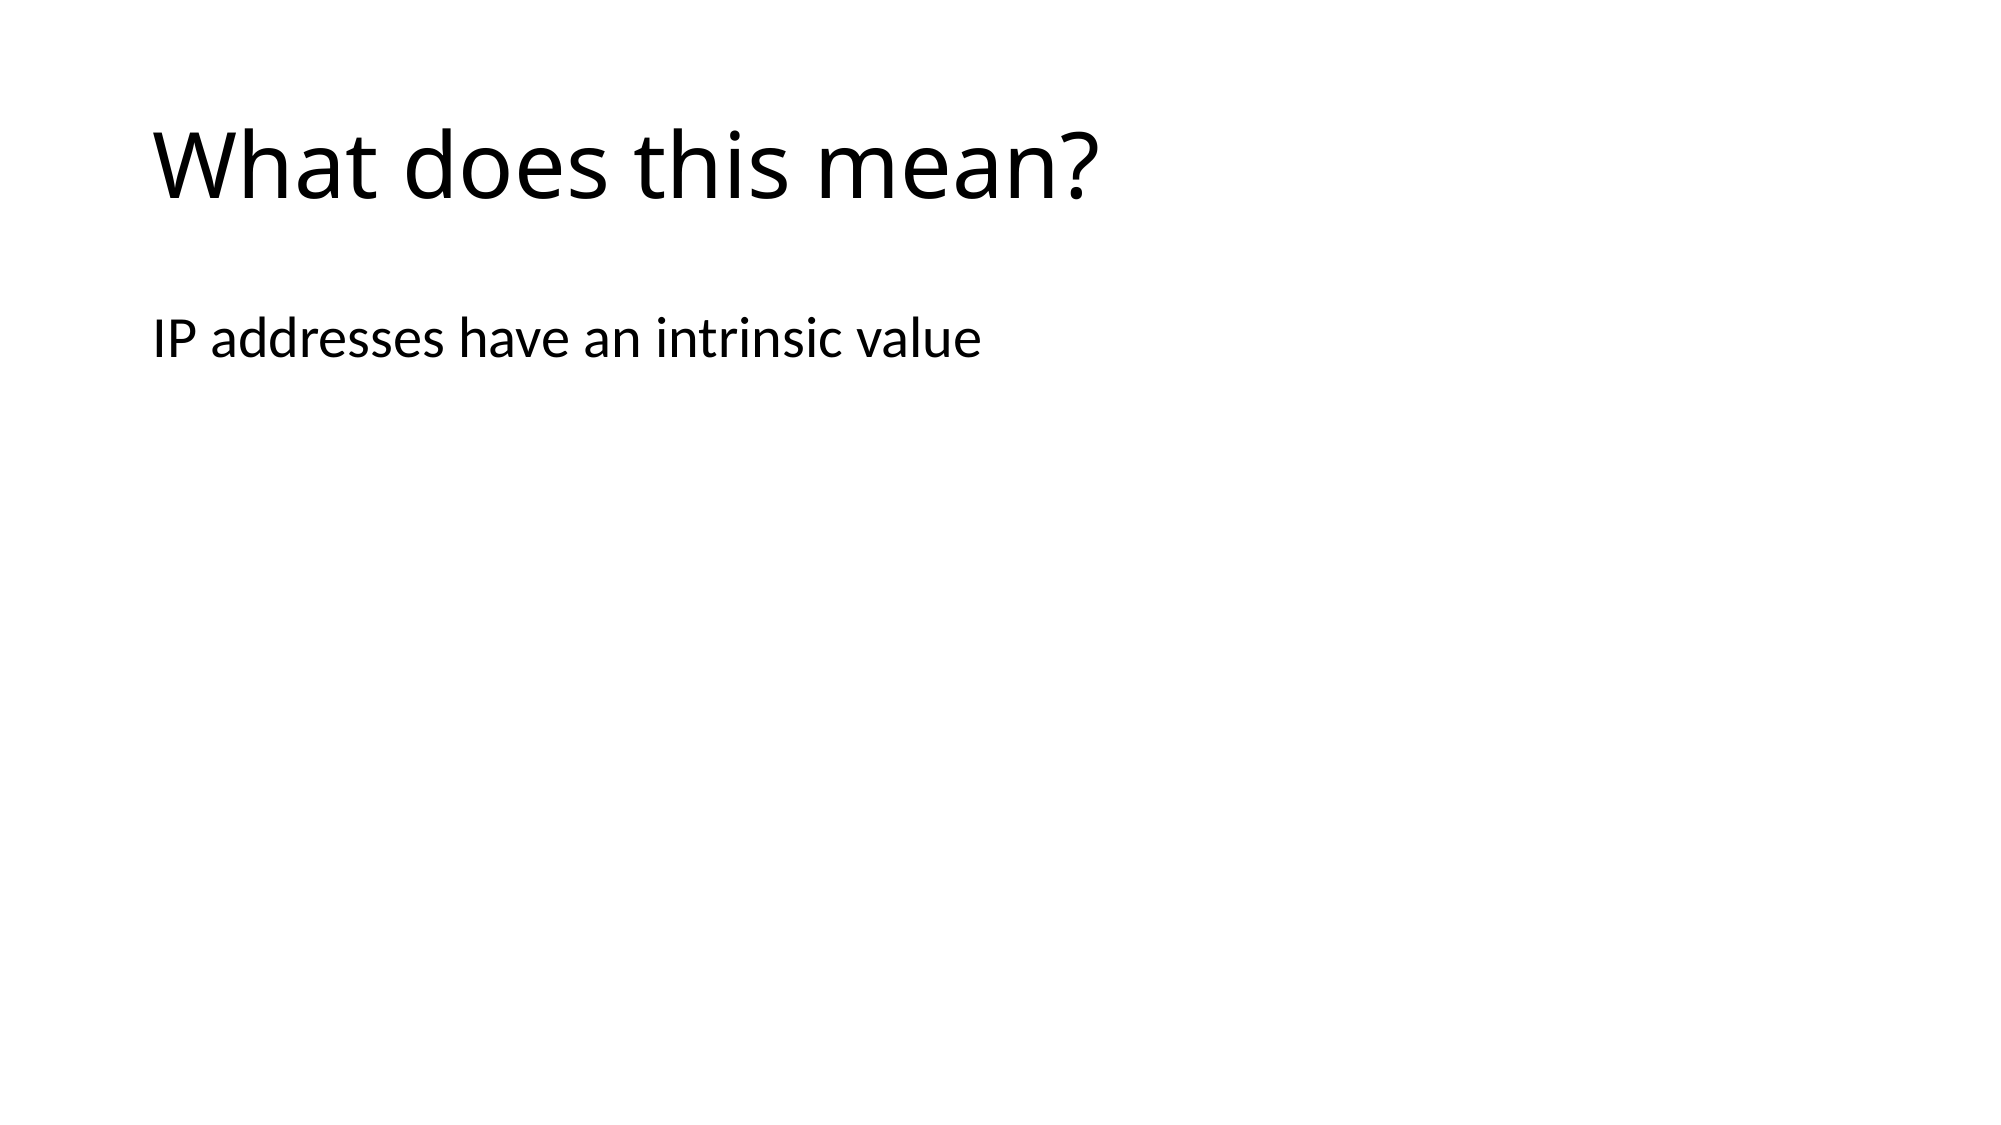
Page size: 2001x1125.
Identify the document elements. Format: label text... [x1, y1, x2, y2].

list IP addresses have an intrinsic value [137, 299, 1863, 1014]
title What does this mean? [137, 59, 1863, 278]
